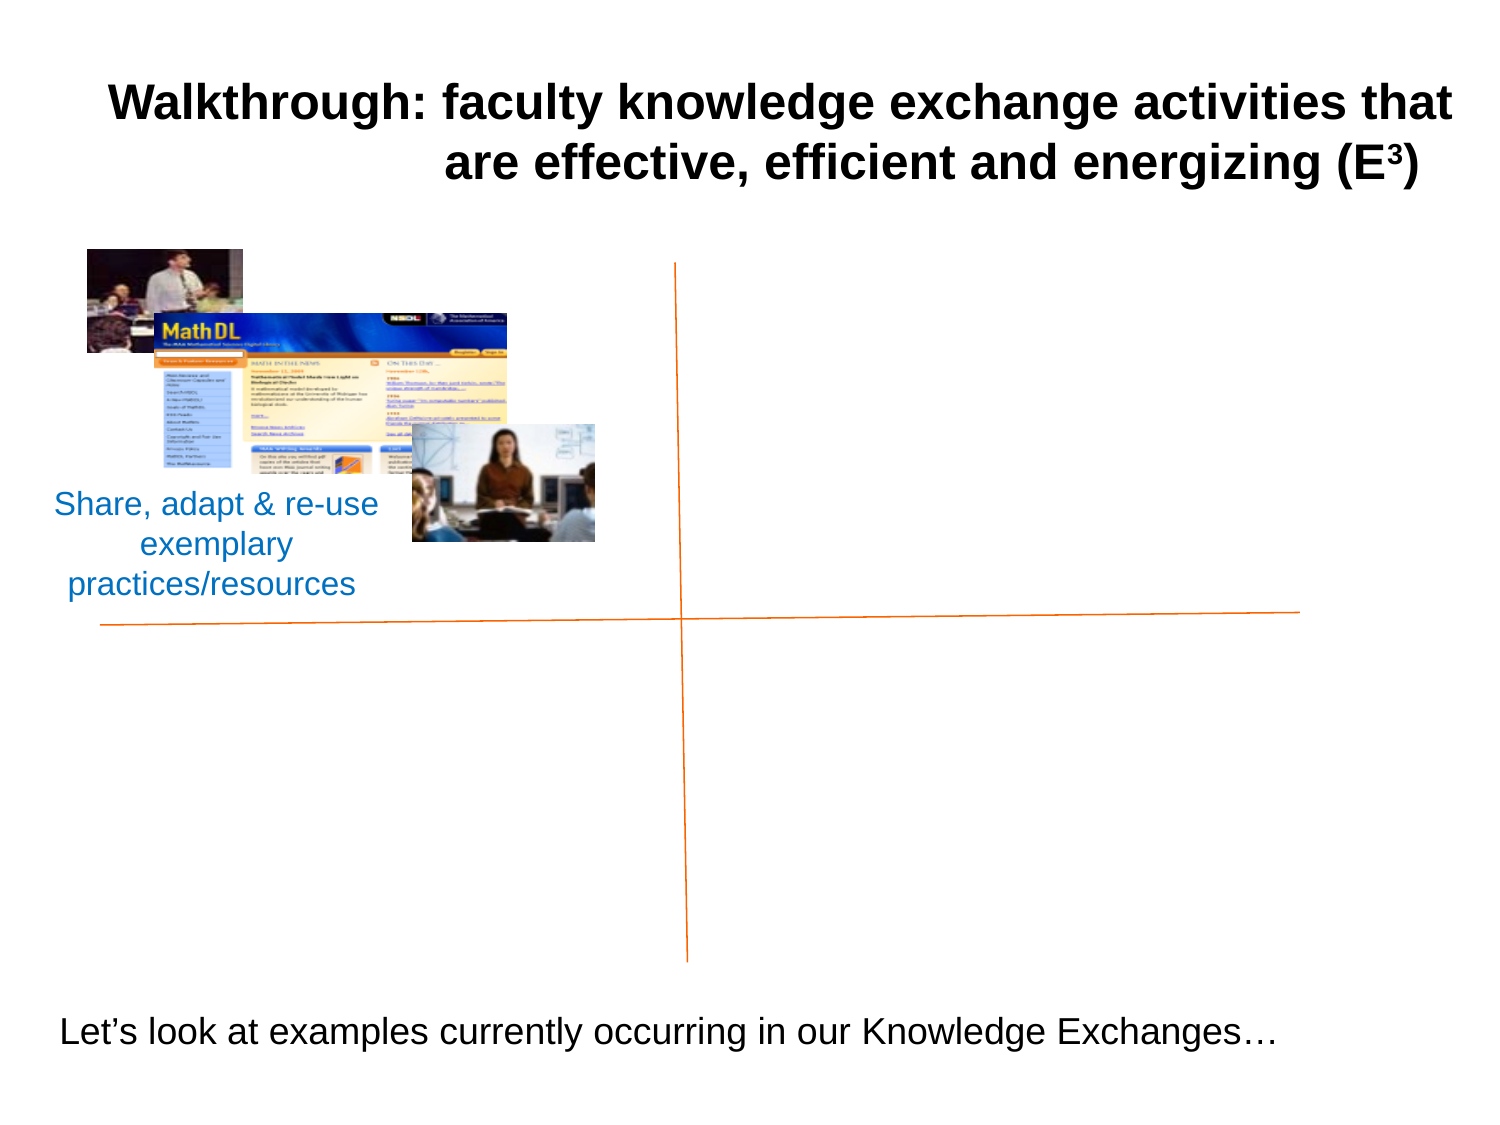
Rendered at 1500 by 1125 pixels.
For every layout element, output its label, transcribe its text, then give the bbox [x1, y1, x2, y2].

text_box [1032, 612, 1301, 626]
picture [87, 249, 596, 542]
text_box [99, 612, 329, 626]
text_box Share, adapt & re-use exemplary practices/resources [37, 474, 396, 610]
text_box 1. Walkthrough: faculty knowledge exchange activities that are effective, efficient and energizing (E3) [37, 62, 1500, 268]
text_box Let’s look at examples currently occurring in our Knowledge Exchanges… [44, 999, 1295, 1060]
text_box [330, 605, 1032, 619]
